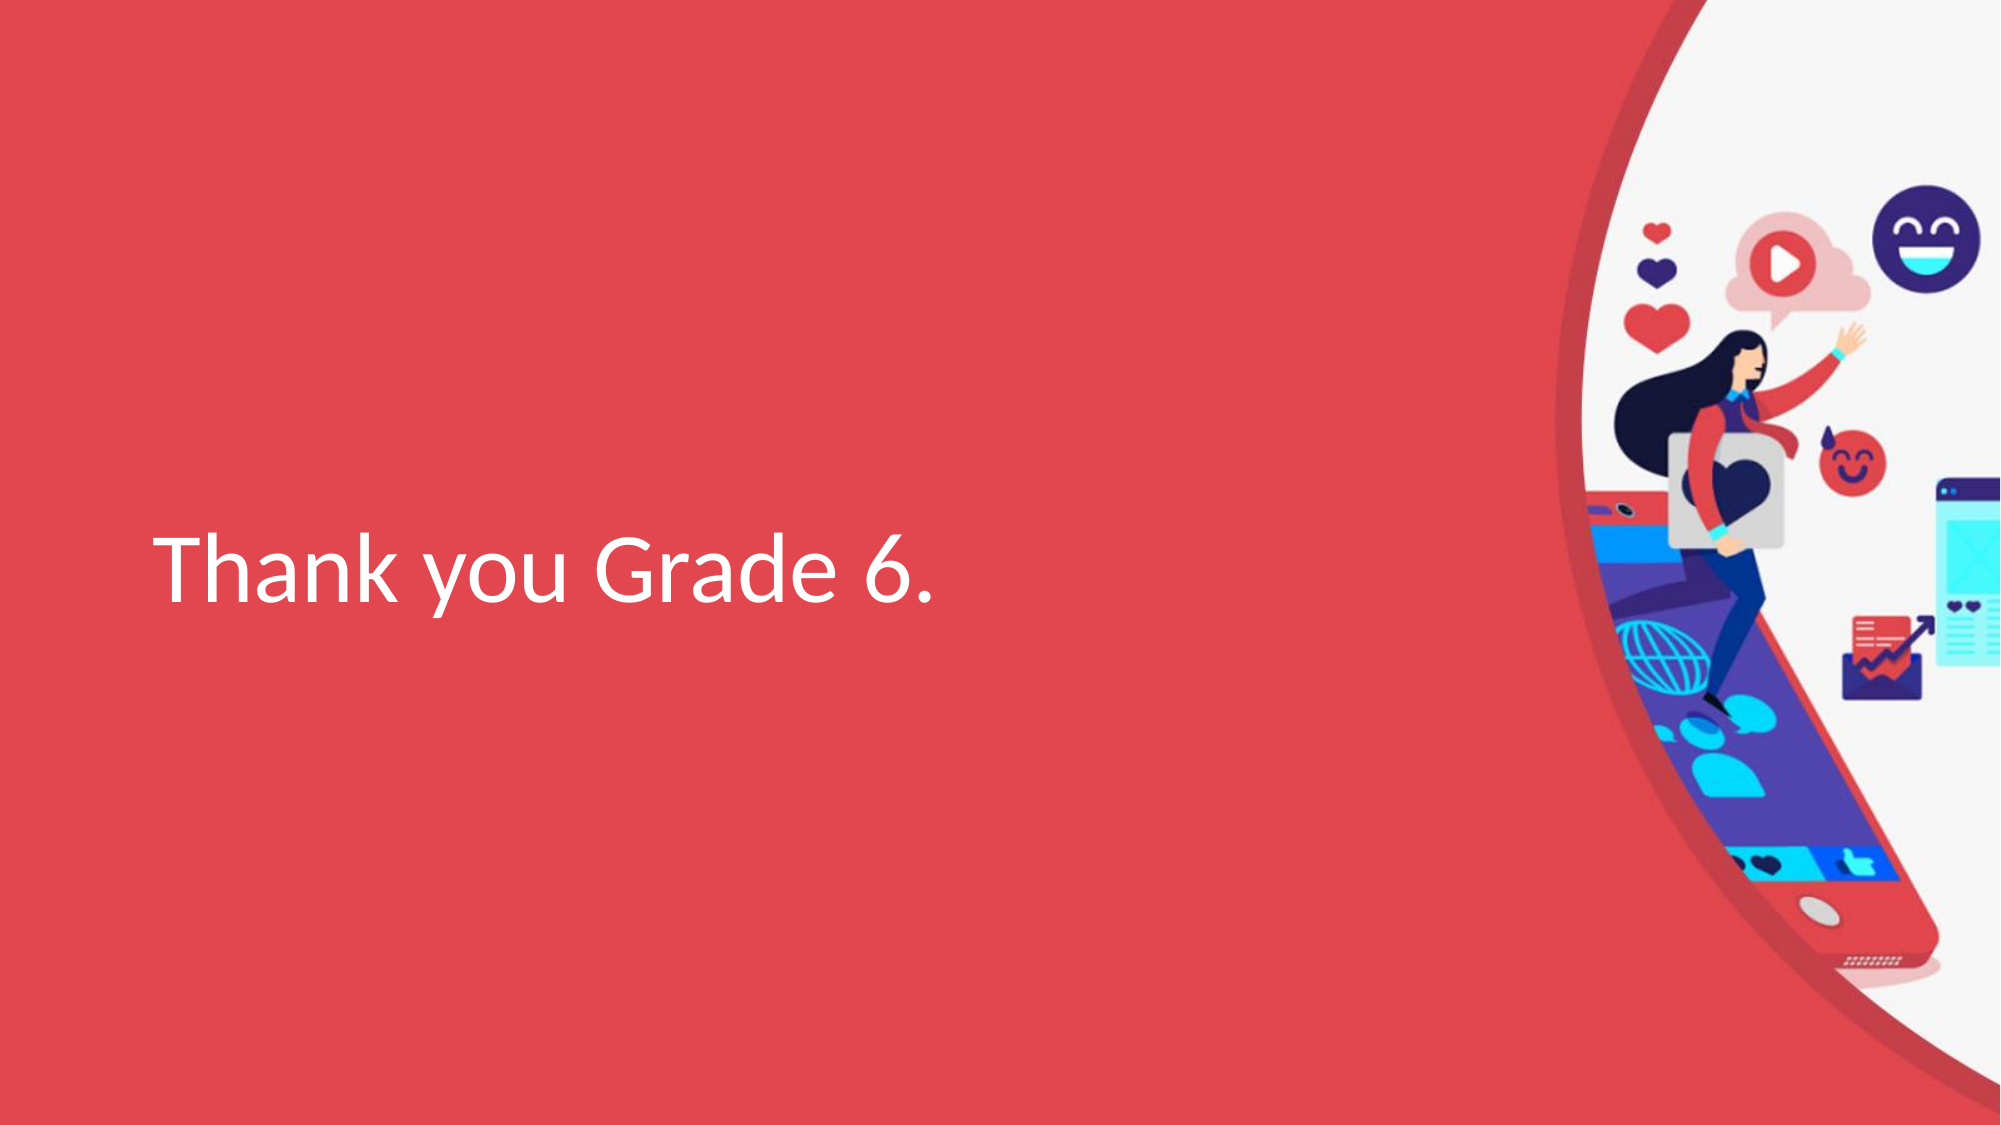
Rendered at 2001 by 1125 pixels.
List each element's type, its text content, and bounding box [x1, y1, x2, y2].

title Thank you Grade 6. [137, 478, 1506, 646]
picture [0, 0, 2001, 1125]
